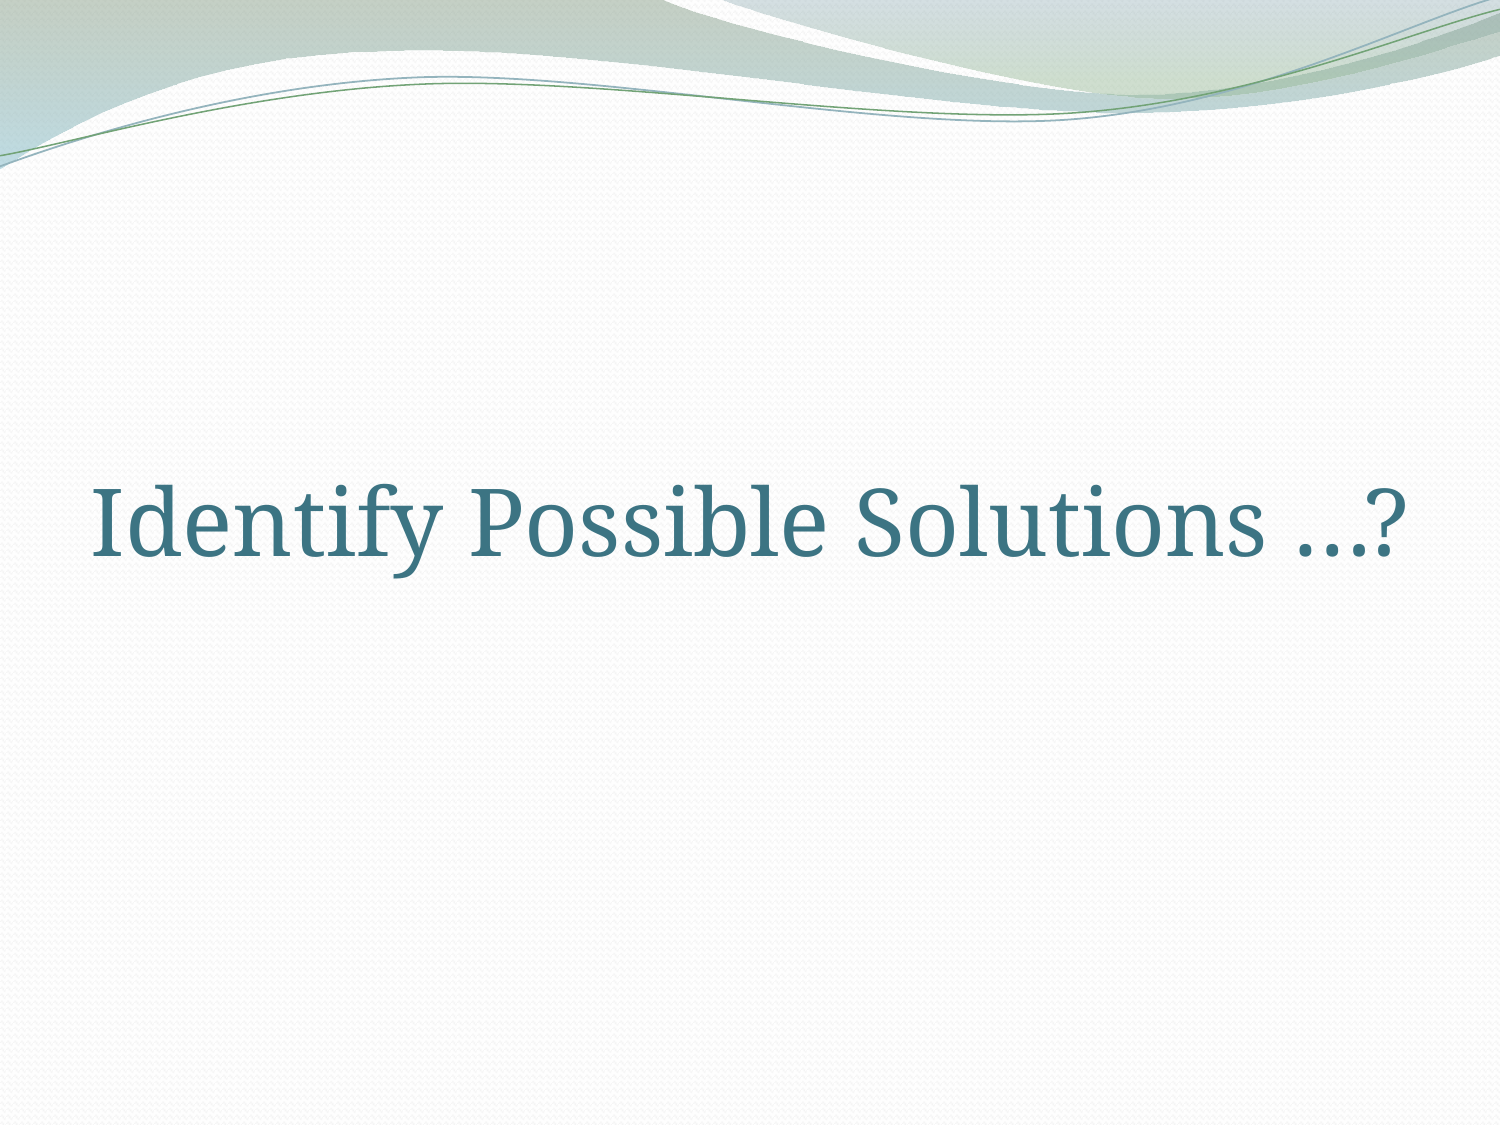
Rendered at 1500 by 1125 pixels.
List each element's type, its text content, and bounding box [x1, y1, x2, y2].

title Identify Possible Solutions …? [75, 362, 1425, 575]
